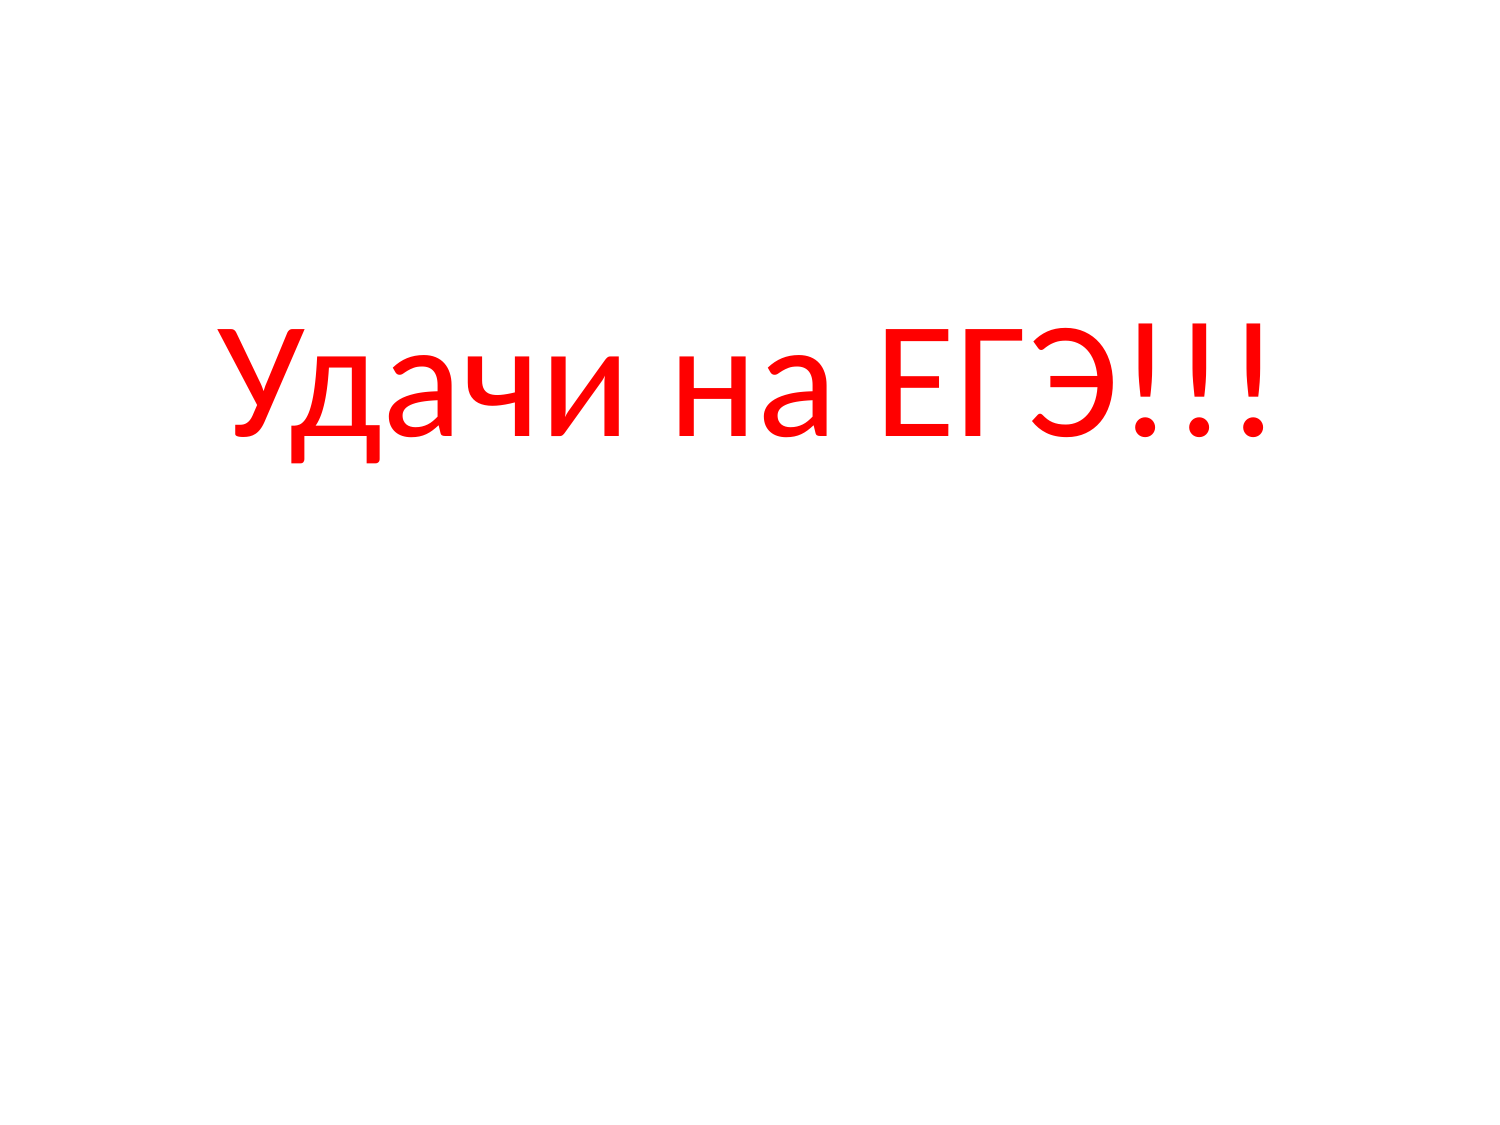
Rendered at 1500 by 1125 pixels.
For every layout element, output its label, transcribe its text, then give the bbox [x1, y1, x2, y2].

list Удачи на ЕГЭ!!! [75, 262, 1425, 1005]
